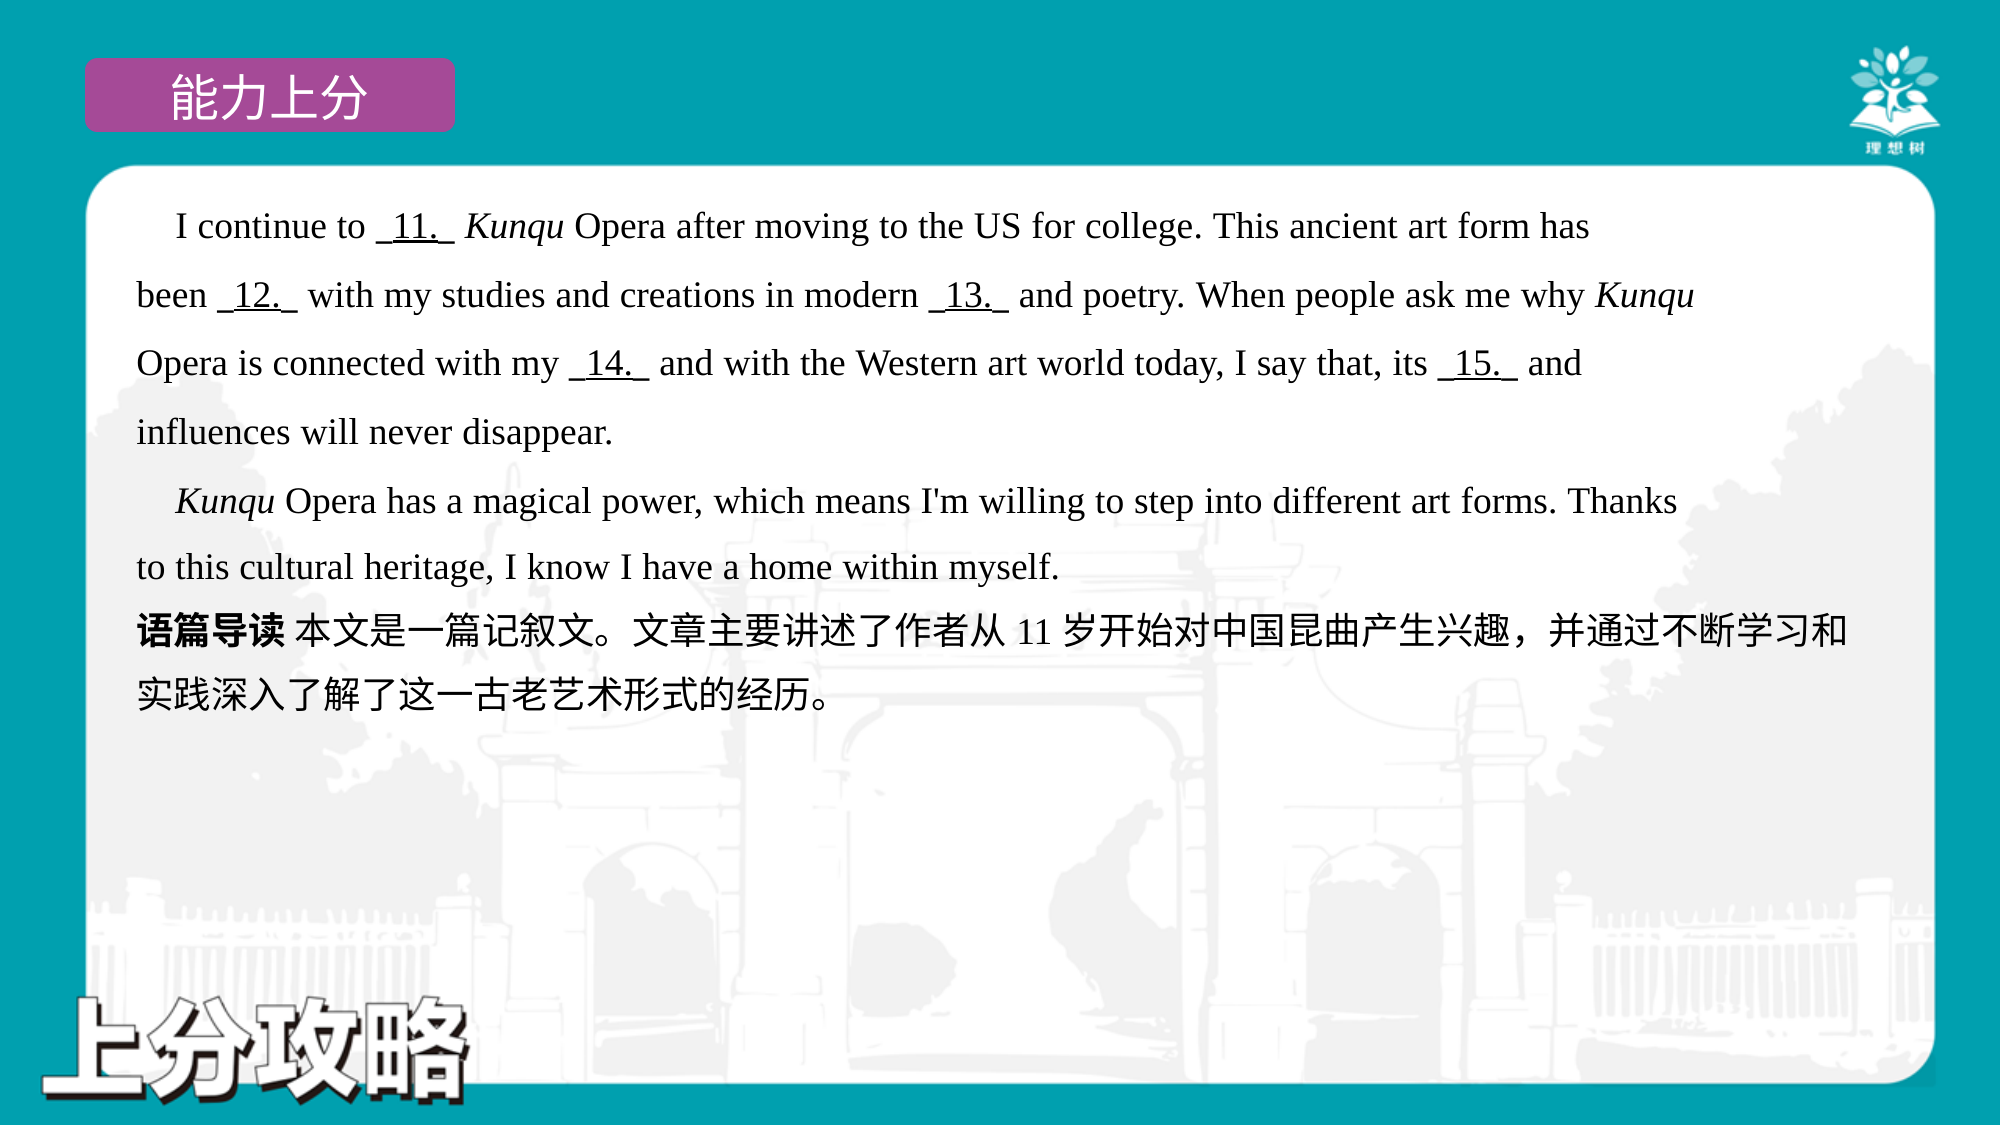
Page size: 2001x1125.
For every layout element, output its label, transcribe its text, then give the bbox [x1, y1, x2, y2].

text_box 语篇导读 本文是一篇记叙文。文章主要讲述了作者从11岁开始对中国昆曲产生兴趣，并通过不断学习和 实践深入了解了这一古老艺术形式的经历。 [136, 583, 1865, 710]
text_box I continue to _11._ Kunqu Opera after moving to the US for college. This ancient art form has been _12._ with my studies and creations in modern _13._ and poetry. When people ask me why Kunqu Opera is connected with my _14._ and with the Western art world today, I say that, its _15._ and influences will never disappear. Kunqu Opera has a magical power, which means I'm willing to step into different art forms. Thanks to this cultural heritage, I know I have a home within myself.#5 [136, 177, 1865, 580]
picture [0, 0, 2000, 1125]
